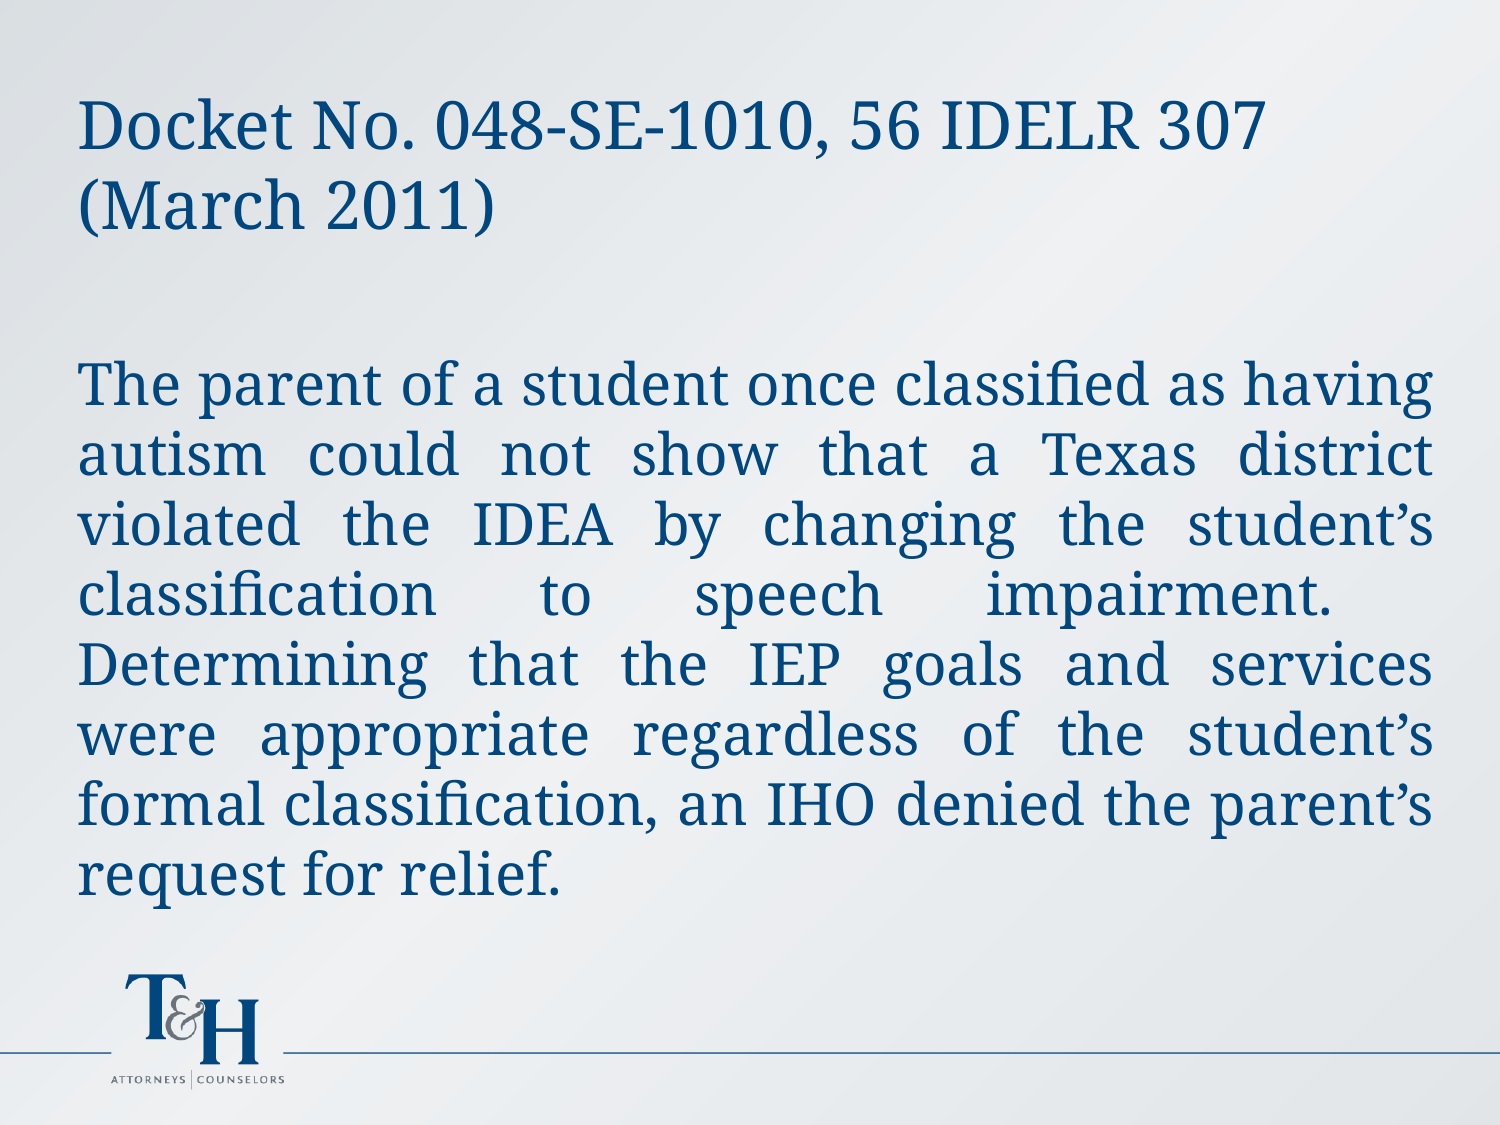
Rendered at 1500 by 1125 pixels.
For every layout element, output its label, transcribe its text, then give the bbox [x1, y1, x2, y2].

list Docket No. 048-SE-1010, 56 IDELR 307 (March 2011) The parent of a student once classified as having autism could not show that a Texas district violated the IDEA by changing the student’s classification to speech impairment. Determining that the IEP goals and services were appropriate regardless of the student’s formal classification, an IHO denied the parent’s request for relief. [62, 74, 1451, 851]
picture [0, 0, 1500, 1125]
